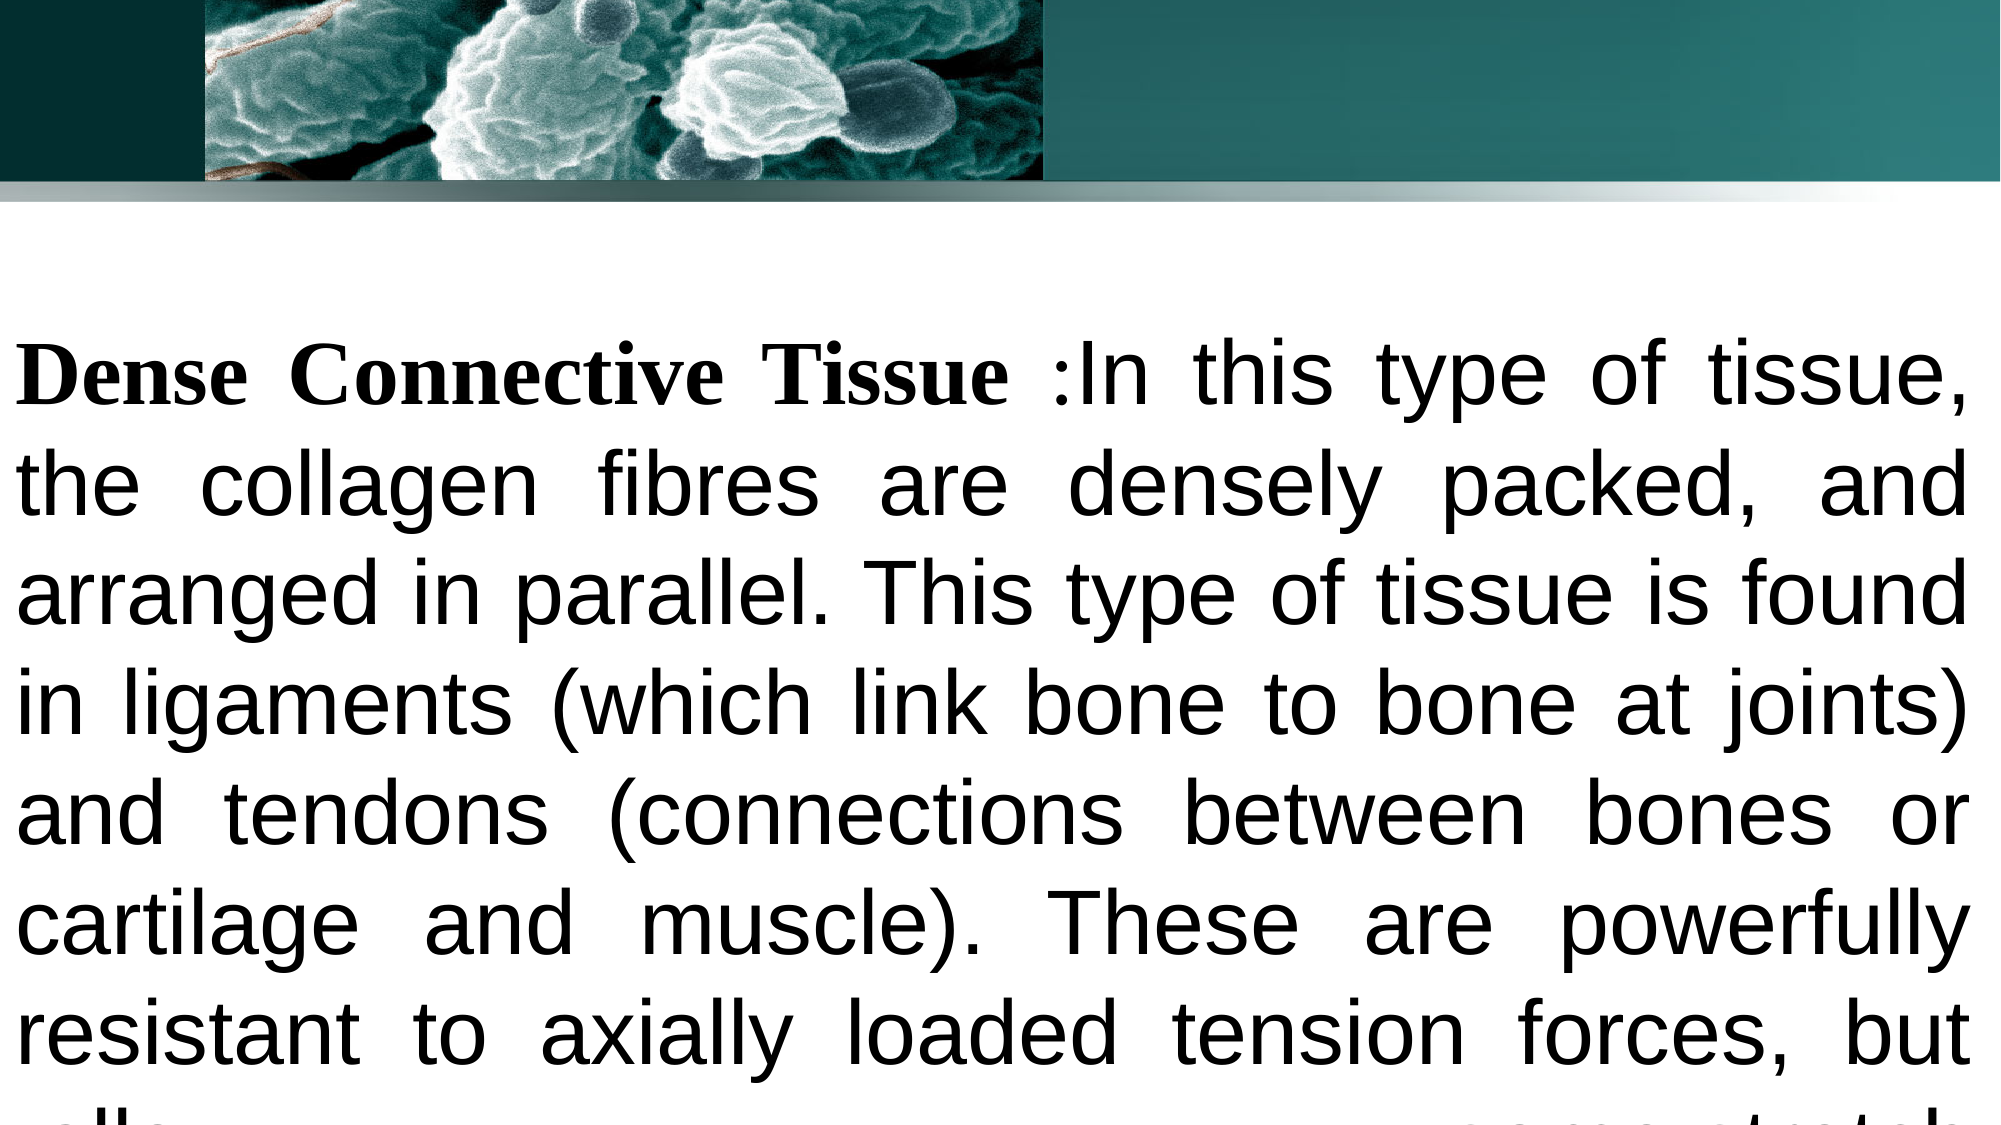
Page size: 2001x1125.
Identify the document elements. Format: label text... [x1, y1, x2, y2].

picture [0, 0, 2001, 1125]
text_box Dense Connective Tissue :In this type of tissue, the collagen fibres are densely packed, and arranged in parallel. This type of tissue is found in ligaments (which link bone to bone at joints) and tendons (connections between bones or cartilage and muscle). These are powerfully resistant to axially loaded tension forces, but allow some stretch. These three types of fibers are combined in different levels to produced connective tissue with different properties. For example, if a tissue has more elastin it will be stretchy. If the tissue has more collagenous fibers it will be sturdy and strong. [0, 305, 2000, 1125]
